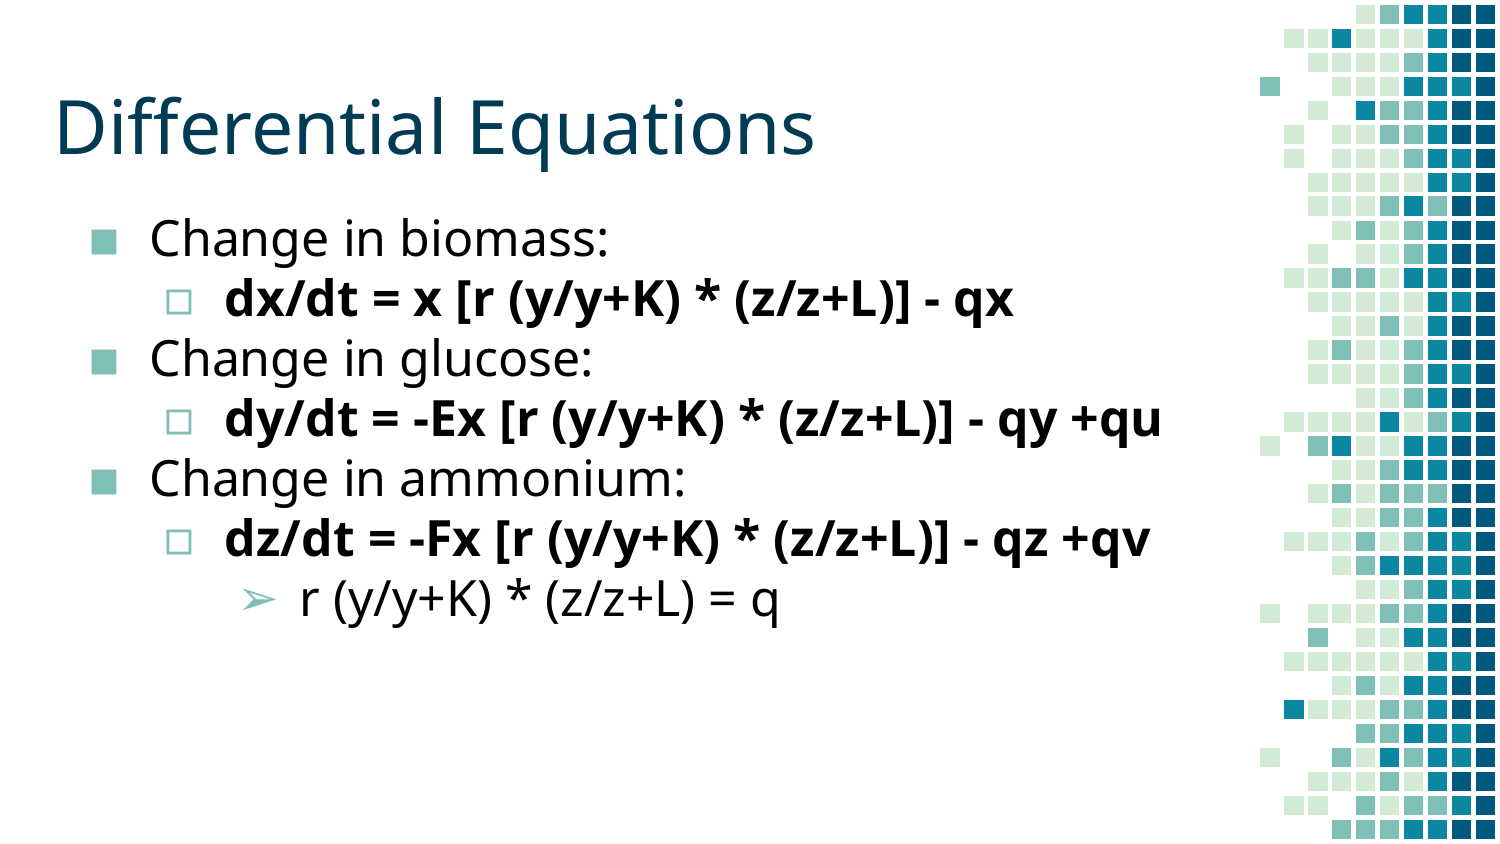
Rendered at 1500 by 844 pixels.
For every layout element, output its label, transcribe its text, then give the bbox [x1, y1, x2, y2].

list Change in biomass: dx/dt = x [r (y/y+K) * (z/z+L)] - qx Change in glucose: dy/dt = -Ex [r (y/y+K) * (z/z+L)] - qy +qu Change in ammonium: dz/dt = -Fx [r (y/y+K) * (z/z+L)] - qz +qv r (y/y+K) * (z/z+L) = q [59, 190, 1396, 775]
title Differential Equations [38, 43, 1148, 185]
